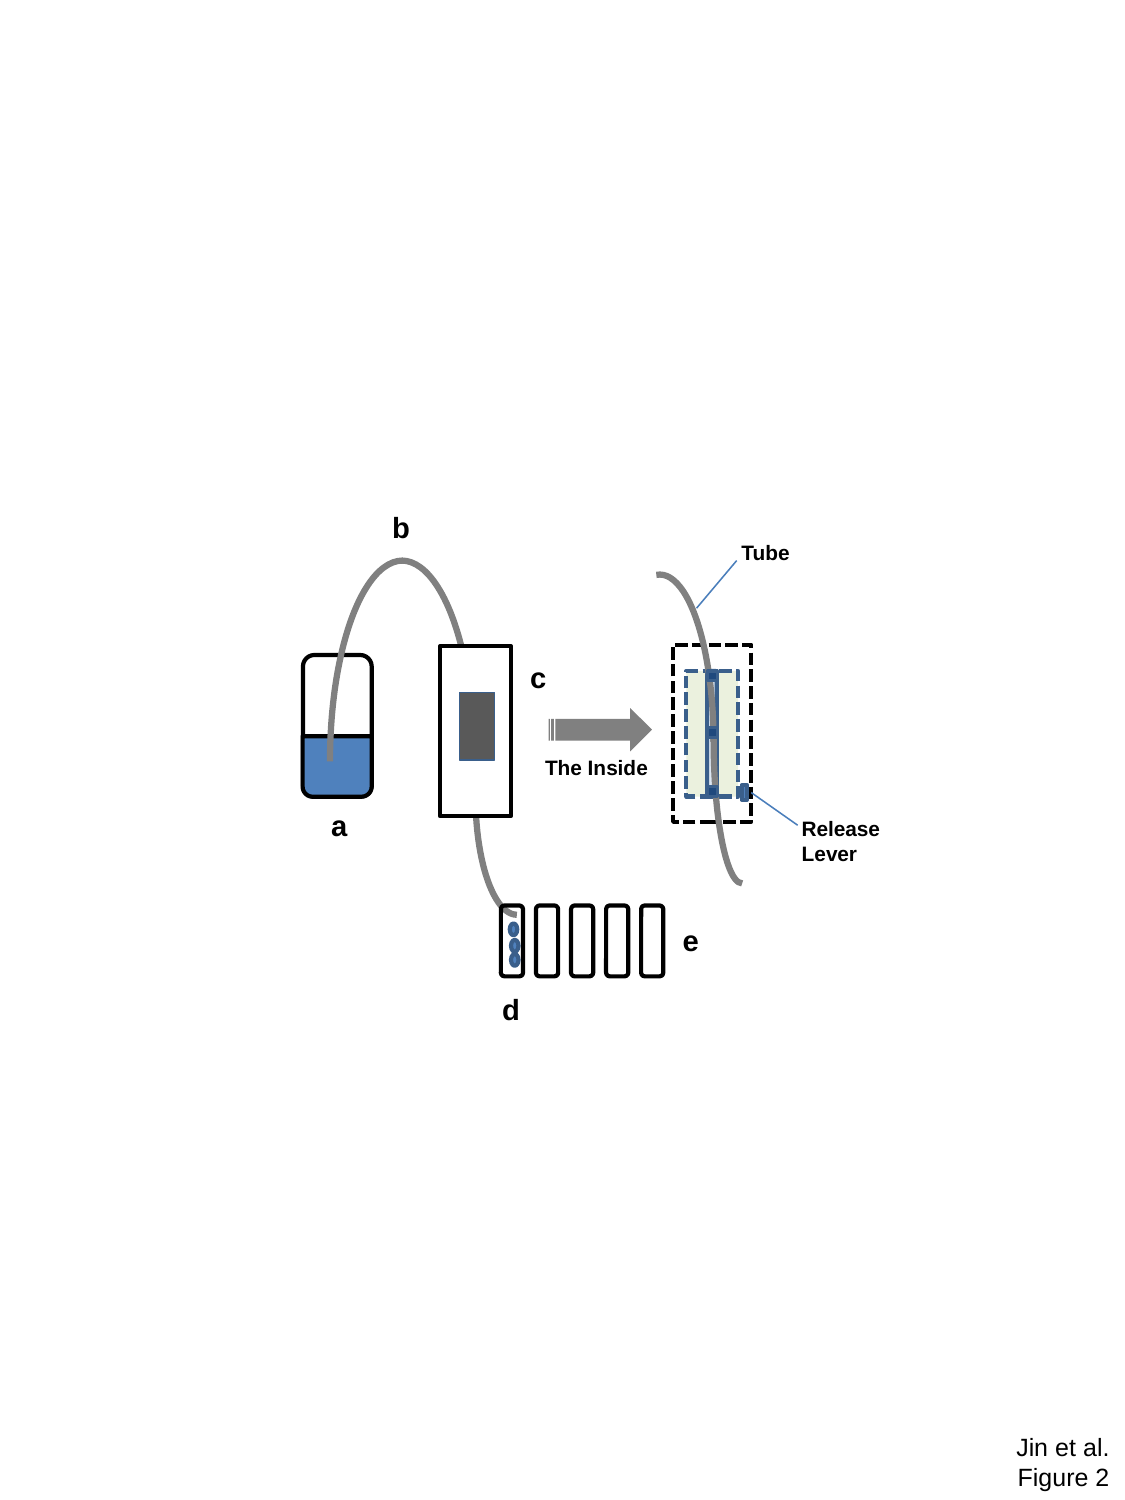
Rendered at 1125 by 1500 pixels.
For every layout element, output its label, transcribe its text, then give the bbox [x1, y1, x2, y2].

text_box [302, 501, 907, 1035]
text_box Jin et al. Figure 2 [959, 1424, 1125, 1500]
